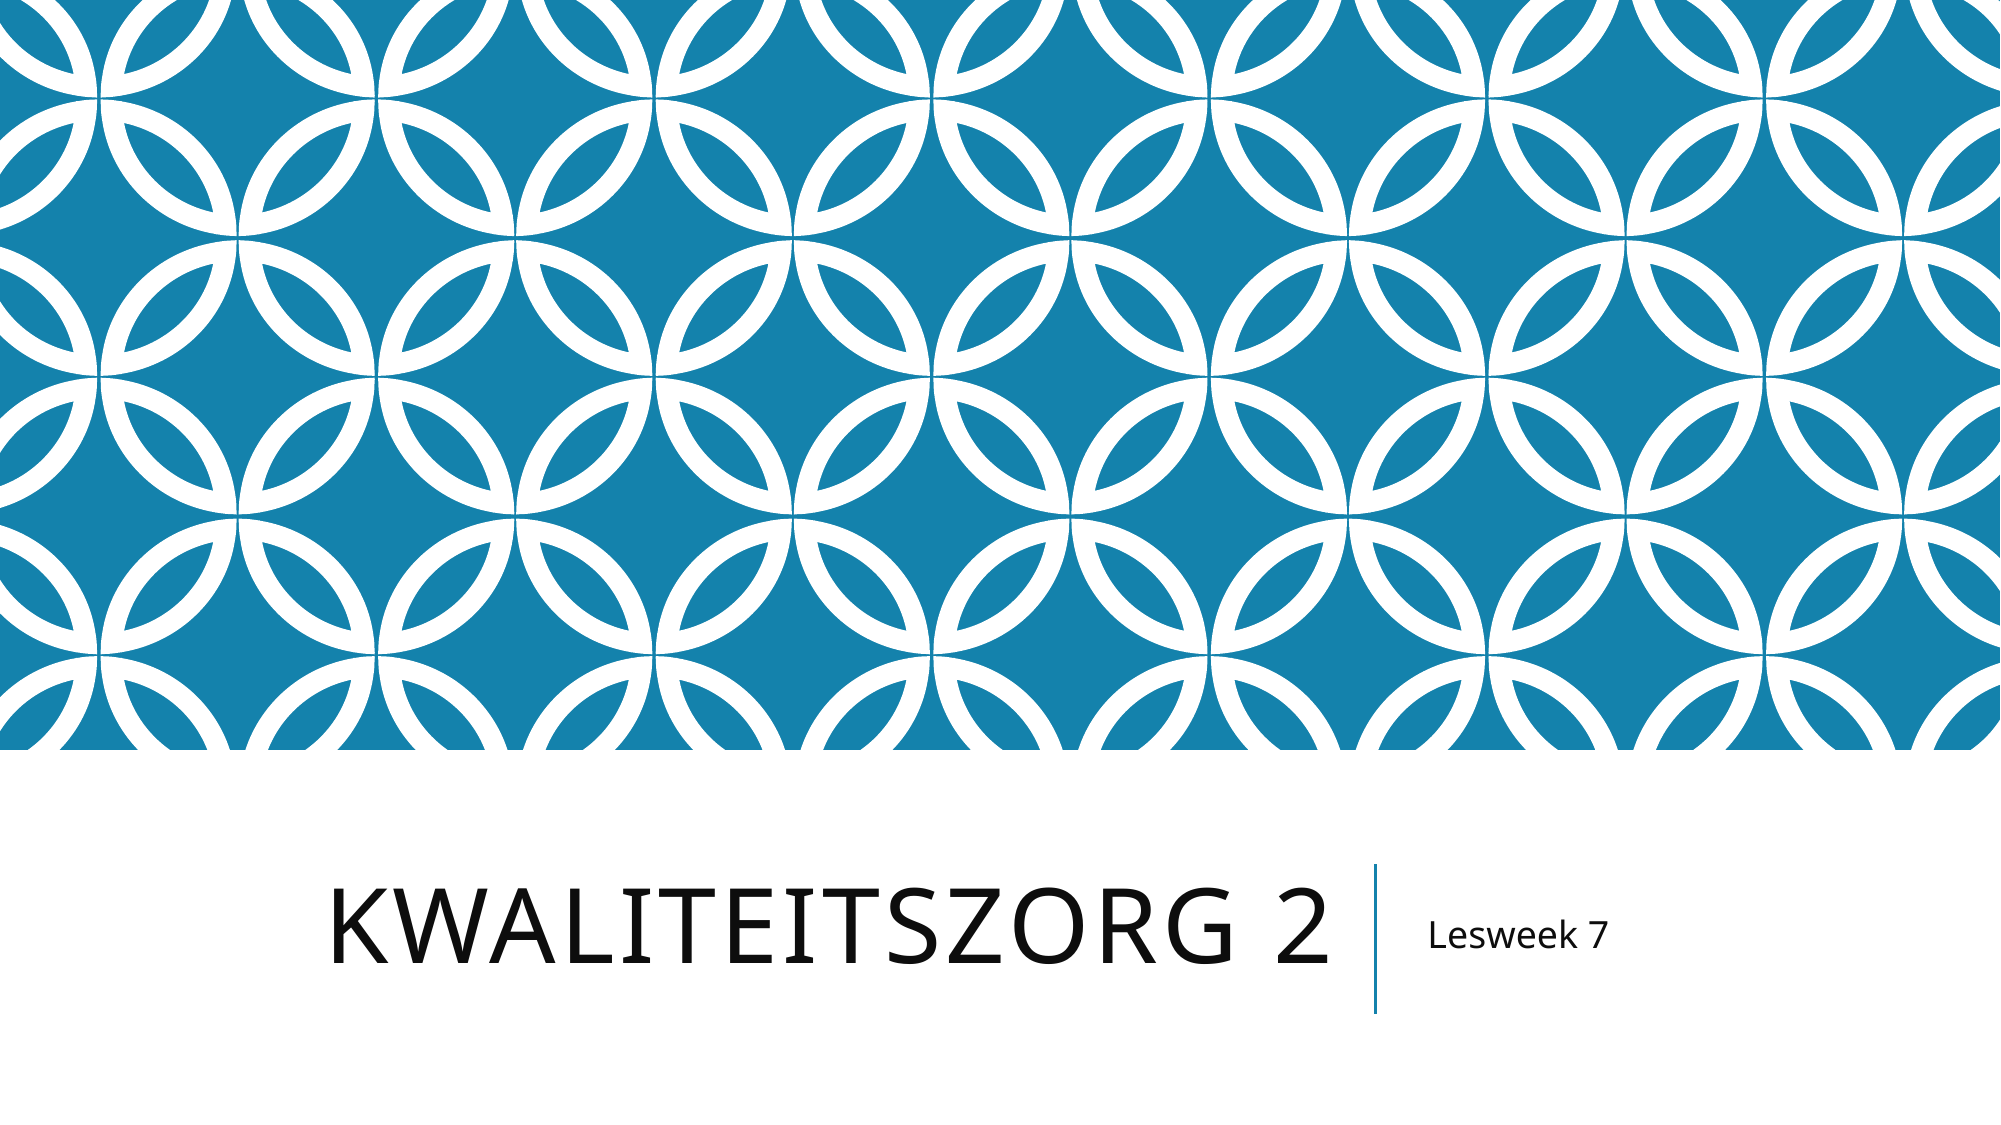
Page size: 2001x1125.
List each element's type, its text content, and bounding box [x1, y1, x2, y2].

title Kwaliteitszorg 2 [75, 813, 1350, 1054]
subtitle Lesweek 7 [1412, 813, 1938, 1054]
